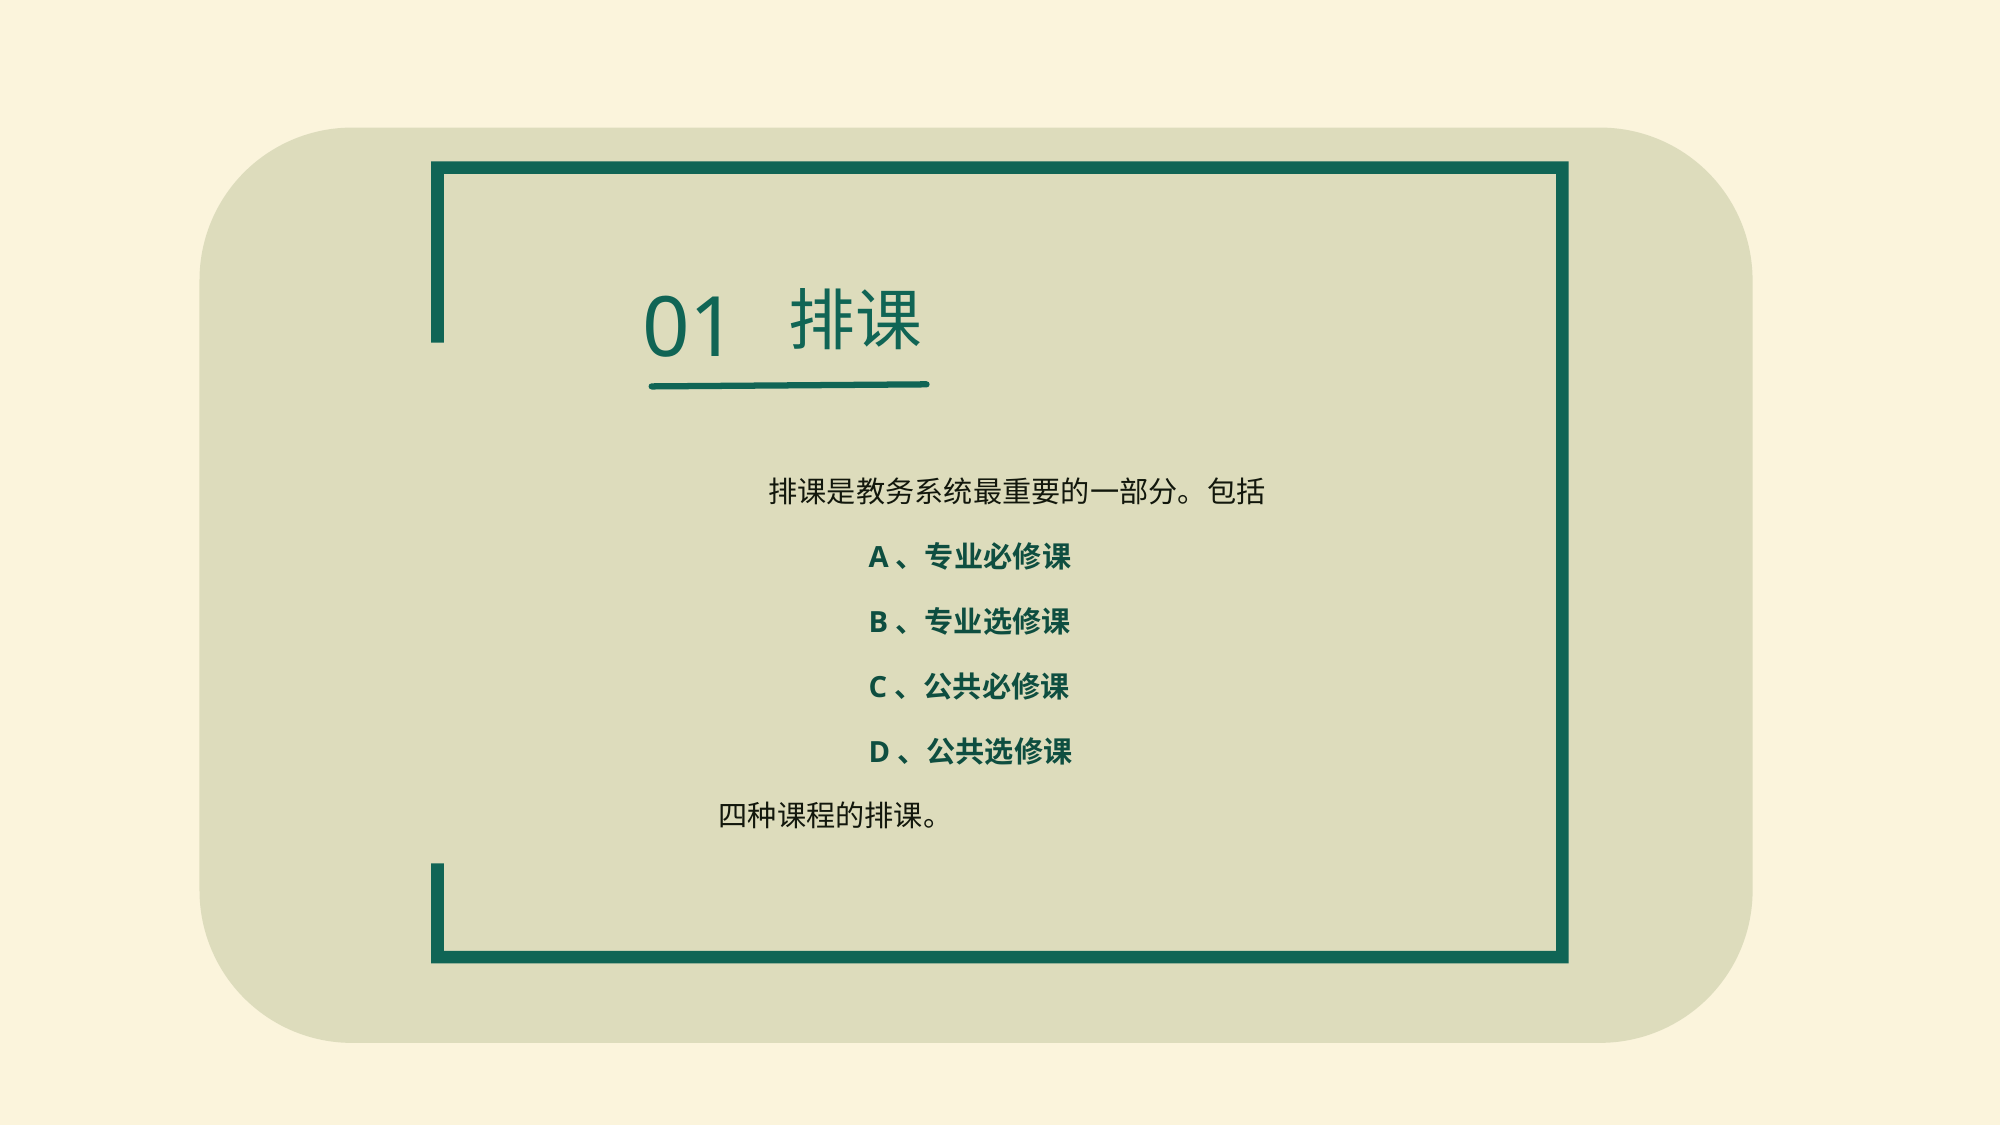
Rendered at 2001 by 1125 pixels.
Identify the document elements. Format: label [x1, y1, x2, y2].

text_box [218, 127, 1753, 1043]
text_box [0, 161, 1569, 964]
